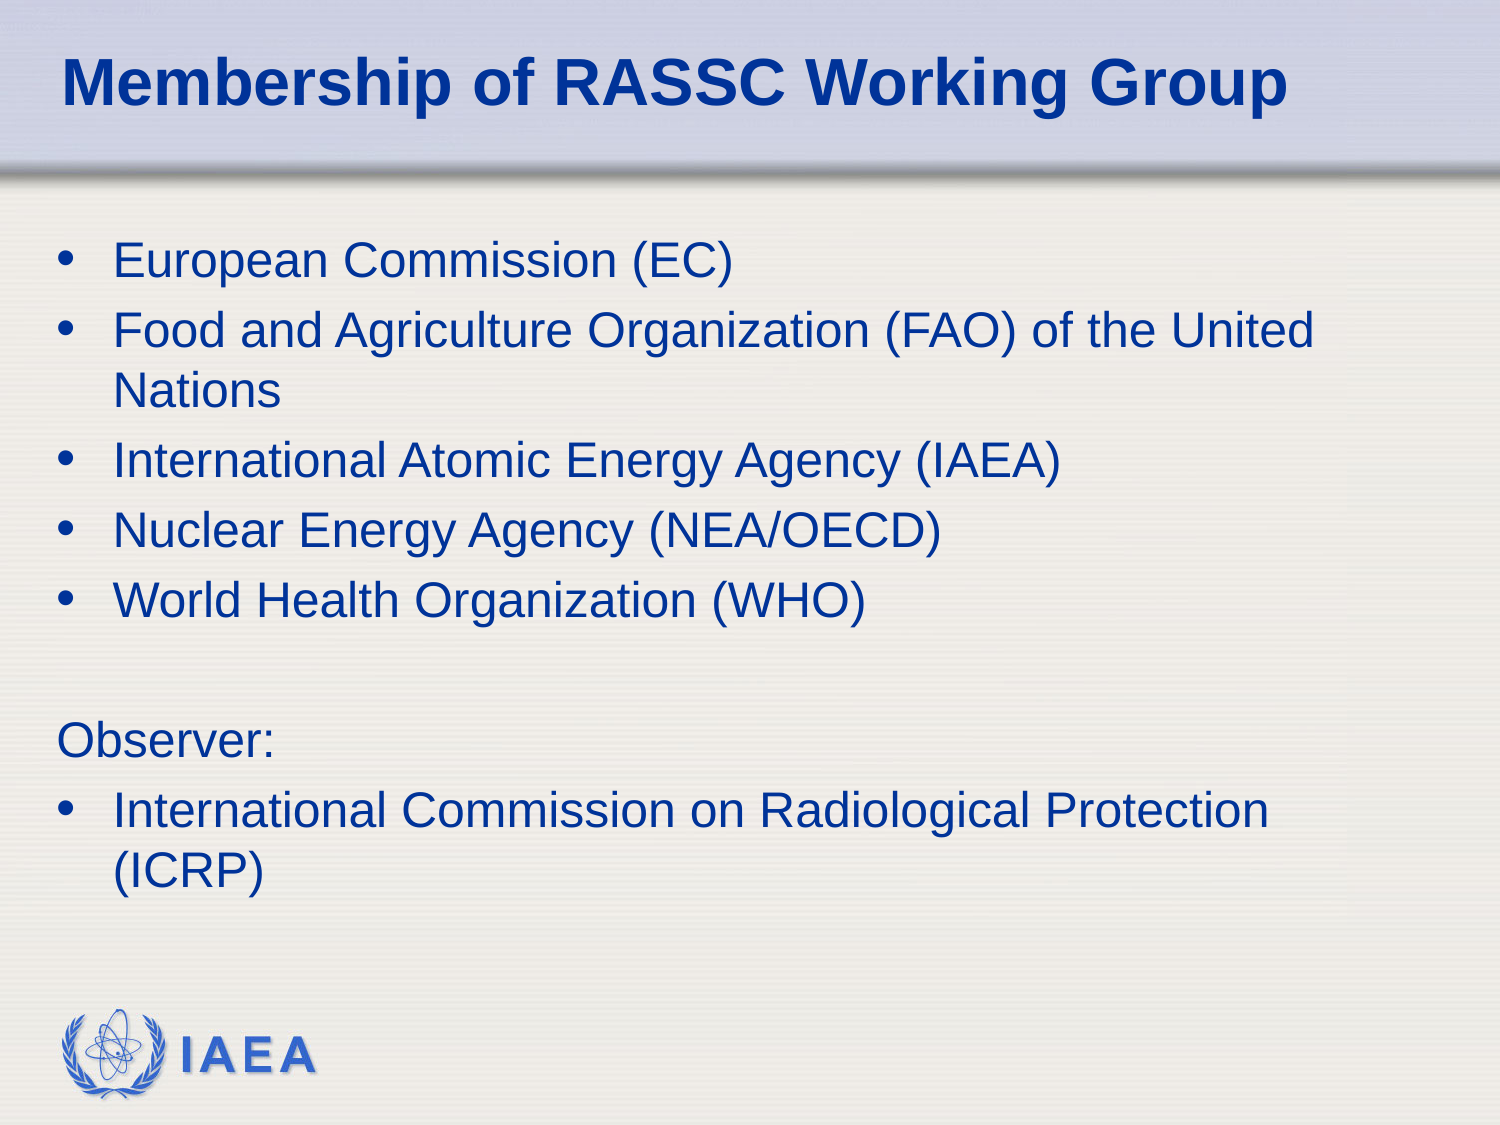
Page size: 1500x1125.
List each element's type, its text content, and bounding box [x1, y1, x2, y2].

picture [0, 0, 1500, 1125]
title Membership of RASSC Working Group [46, 16, 1447, 142]
list European Commission (EC) Food and Agriculture Organization (FAO) of the United Nations International Atomic Energy Agency (IAEA) Nuclear Energy Agency (NEA/OECD) World Health Organization (WHO) Observer: International Commission on Radiological Protection (ICRP) [41, 219, 1451, 970]
